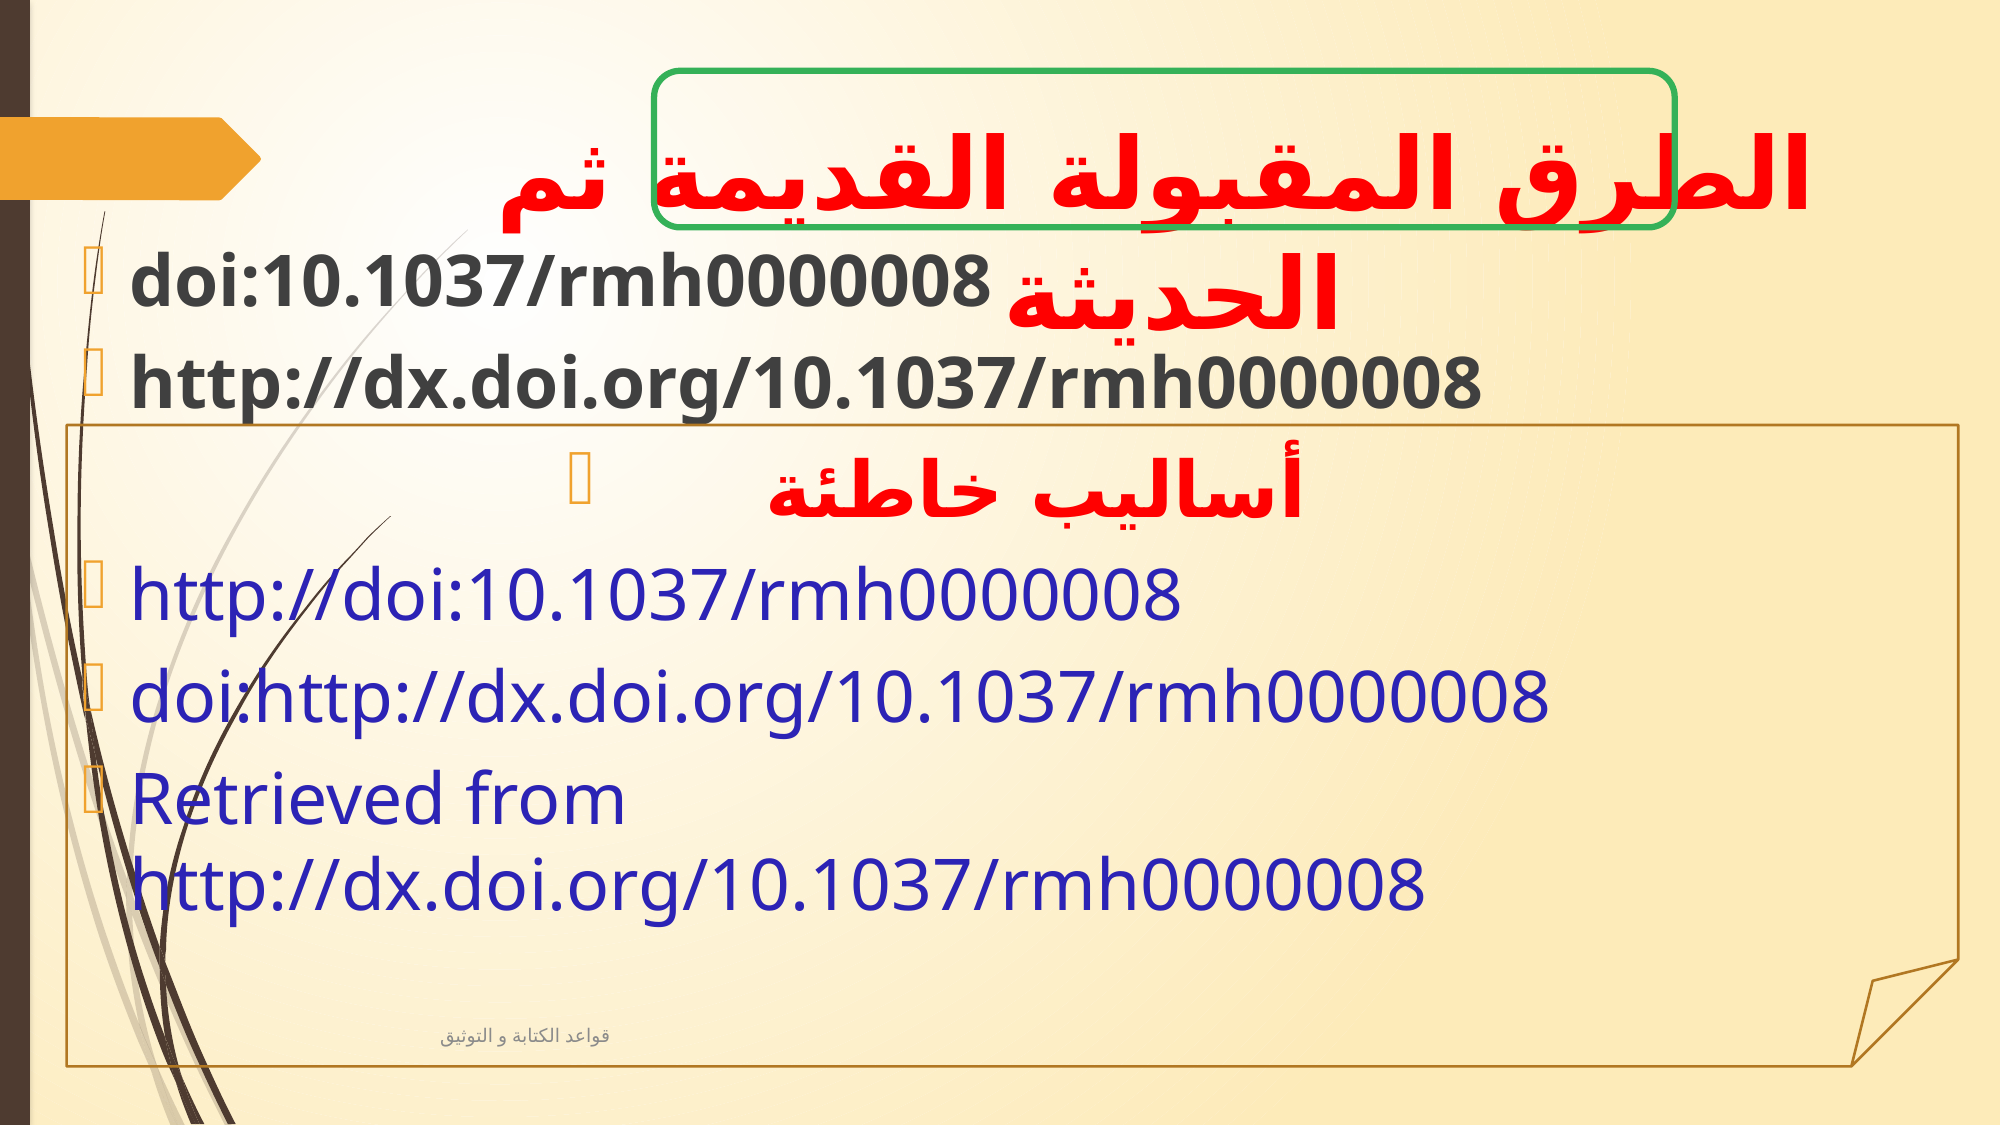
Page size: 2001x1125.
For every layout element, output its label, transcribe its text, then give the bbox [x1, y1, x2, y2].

text_box [65, 423, 1960, 1068]
text_box [652, 69, 1676, 229]
title الطرق المقبولة القديمة ثم الحديثة [1676, 102, 1888, 196]
list doi:10.1037/rmh0000008 http://dx.doi.org/10.1037/rmh0000008 أساليب خاطئة http://doi:10.1037/rmh0000008 doi:http://dx.doi.org/10.1037/rmh0000008 Retrieved from http://dx.doi.org/10.1037/rmh0000008 [66, 227, 1959, 423]
title الطرق المقبولة القديمة ثم الحديثة [425, 102, 652, 196]
